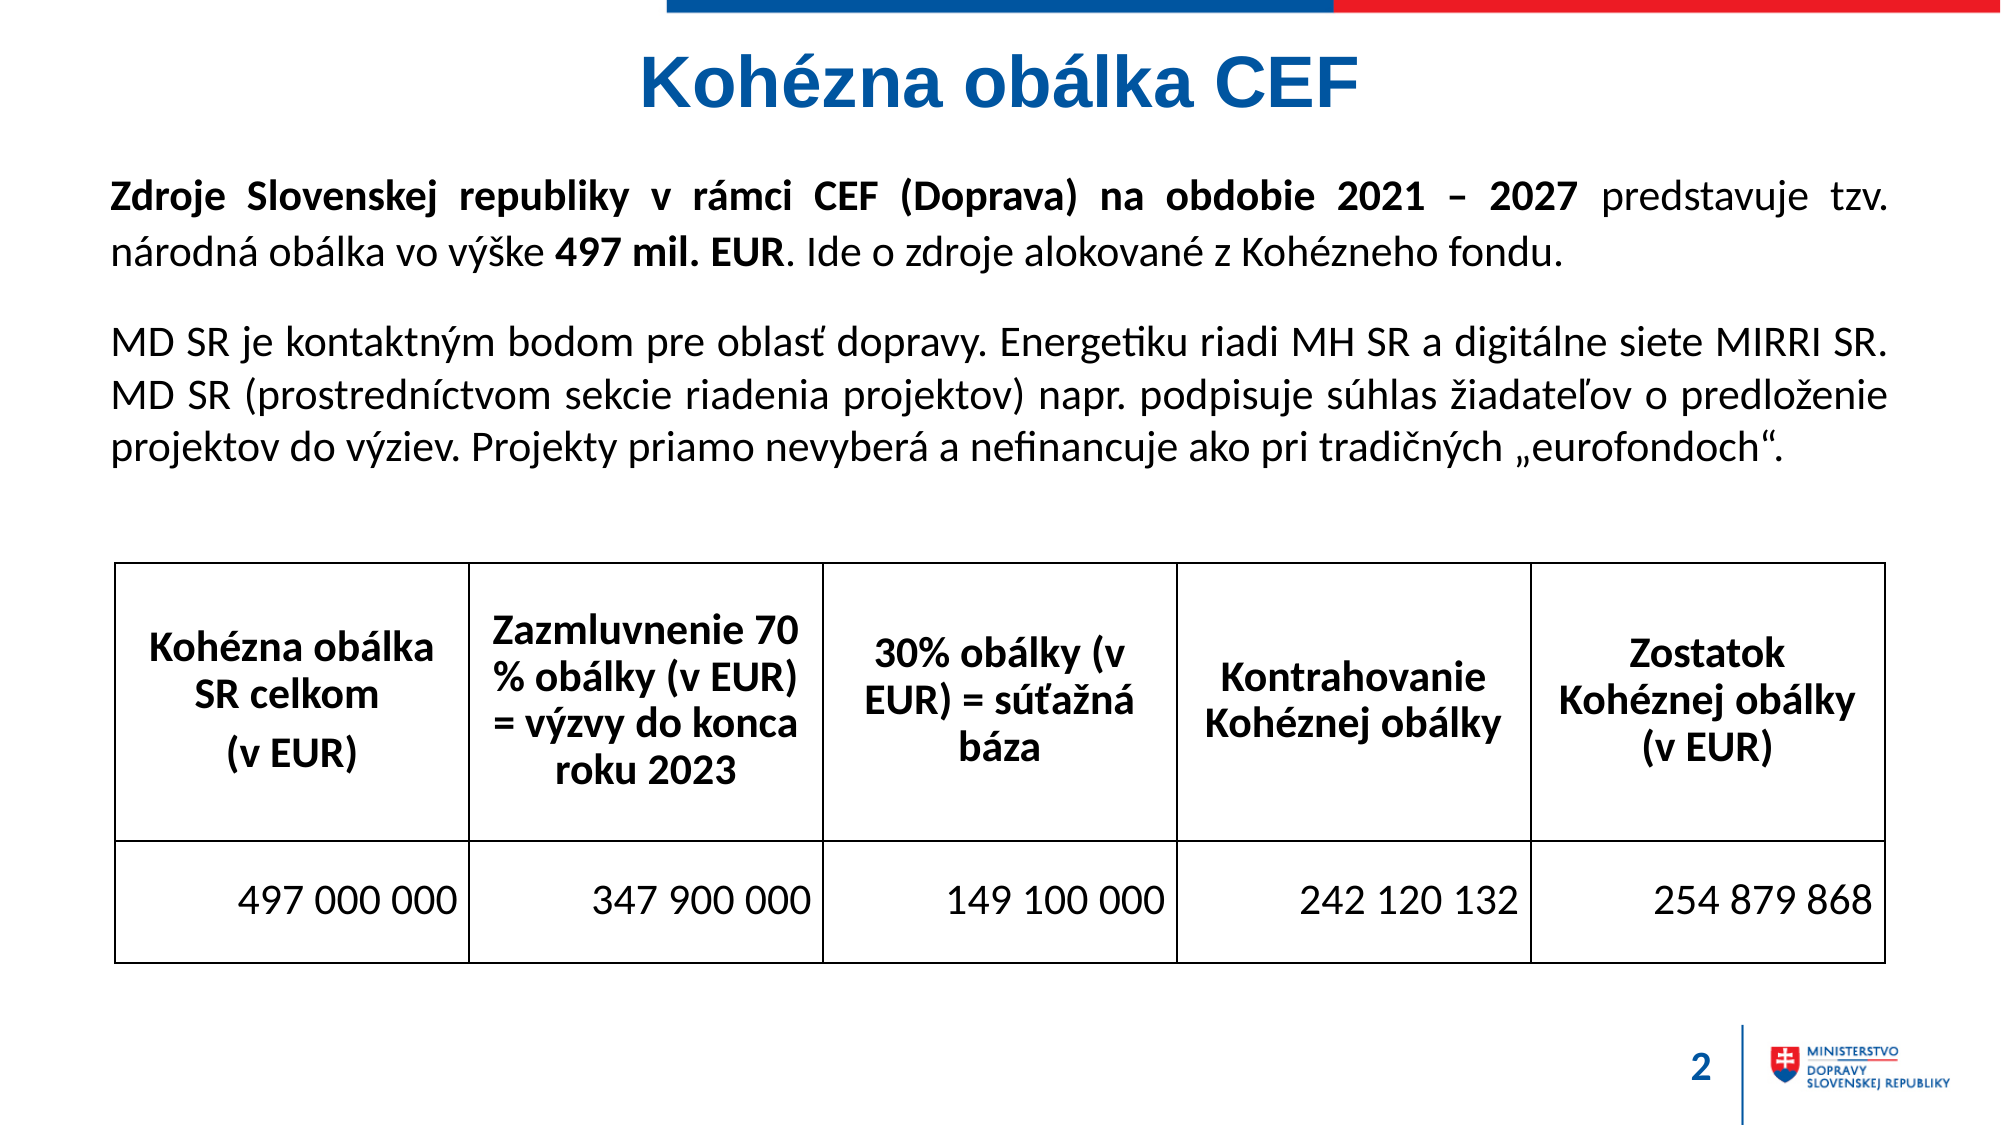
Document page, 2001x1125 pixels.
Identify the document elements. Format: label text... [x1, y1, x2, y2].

table_header Kontrahovanie Kohéznej obálky [1178, 564, 1530, 840]
slide_number 3 [1407, 1038, 1727, 1089]
table_cell 149 100 000 [824, 842, 1176, 962]
title Kohézna obálka CEF [0, 15, 2000, 132]
picture [0, 0, 2001, 1125]
table_cell 347 900 000 [470, 842, 822, 962]
table_header 30% obálky (v EUR) = súťažná báza [824, 564, 1176, 840]
table_cell 497 000 000 [116, 842, 468, 962]
text_box Zdroje Slovenskej republiky v rámci CEF (Doprava) na obdobie 2021 – 2027 predstavuje tzv. národná obálka vo výške 497 mil. EUR. Ide o zdroje alokované z Kohézneho fondu. MD SR je kontaktným bodom pre oblasť dopravy. Energetiku riadi MH SR a digitálne siete MIRRI SR. MD SR (prostredníctvom sekcie riadenia projektov) napr. podpisuje súhlas žiadateľov o predloženie projektov do výziev. Projekty priamo nevyberá a nefinancuje ako pri tradičných „eurofondoch“. [95, 155, 1905, 478]
table_header Kohézna obálka SR celkom (v EUR) [116, 564, 468, 840]
table_cell 254 879 868 [1532, 842, 1884, 962]
table_header Zazmluvnenie 70 % obálky (v EUR) = výzvy do konca roku 2023 [470, 564, 822, 840]
table_cell 242 120 132 [1178, 842, 1530, 962]
table_header Zostatok Kohéznej obálky (v EUR) [1532, 564, 1884, 840]
